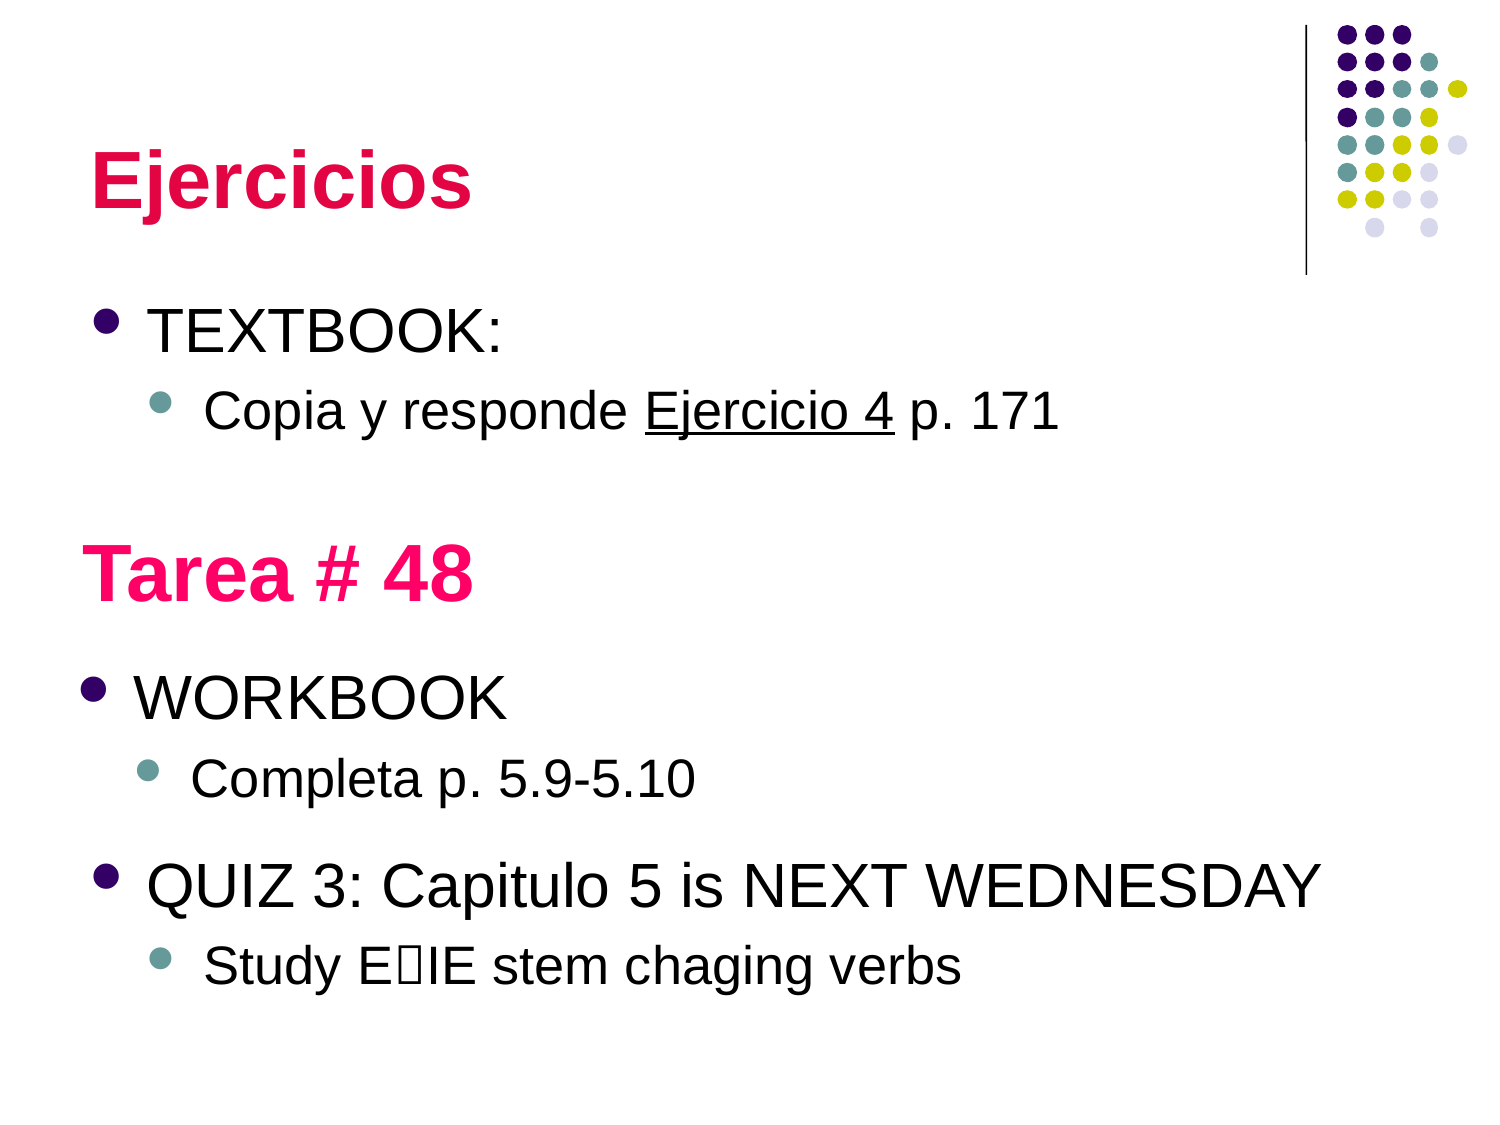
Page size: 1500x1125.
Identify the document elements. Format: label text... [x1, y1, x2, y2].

text_box Tarea # 48 [68, 437, 1419, 625]
text_box QUIZ 3: Capitulo 5 is NEXT WEDNESDAY Study EIE stem chaging verbs [74, 837, 1425, 1063]
title Ejercicios [75, 20, 1313, 233]
list TEXTBOOK: Copia y responde Ejercicio 4 p. 171 [75, 282, 1425, 837]
text_box WORKBOOK Completa p. 5.9-5.10 [62, 649, 1413, 875]
